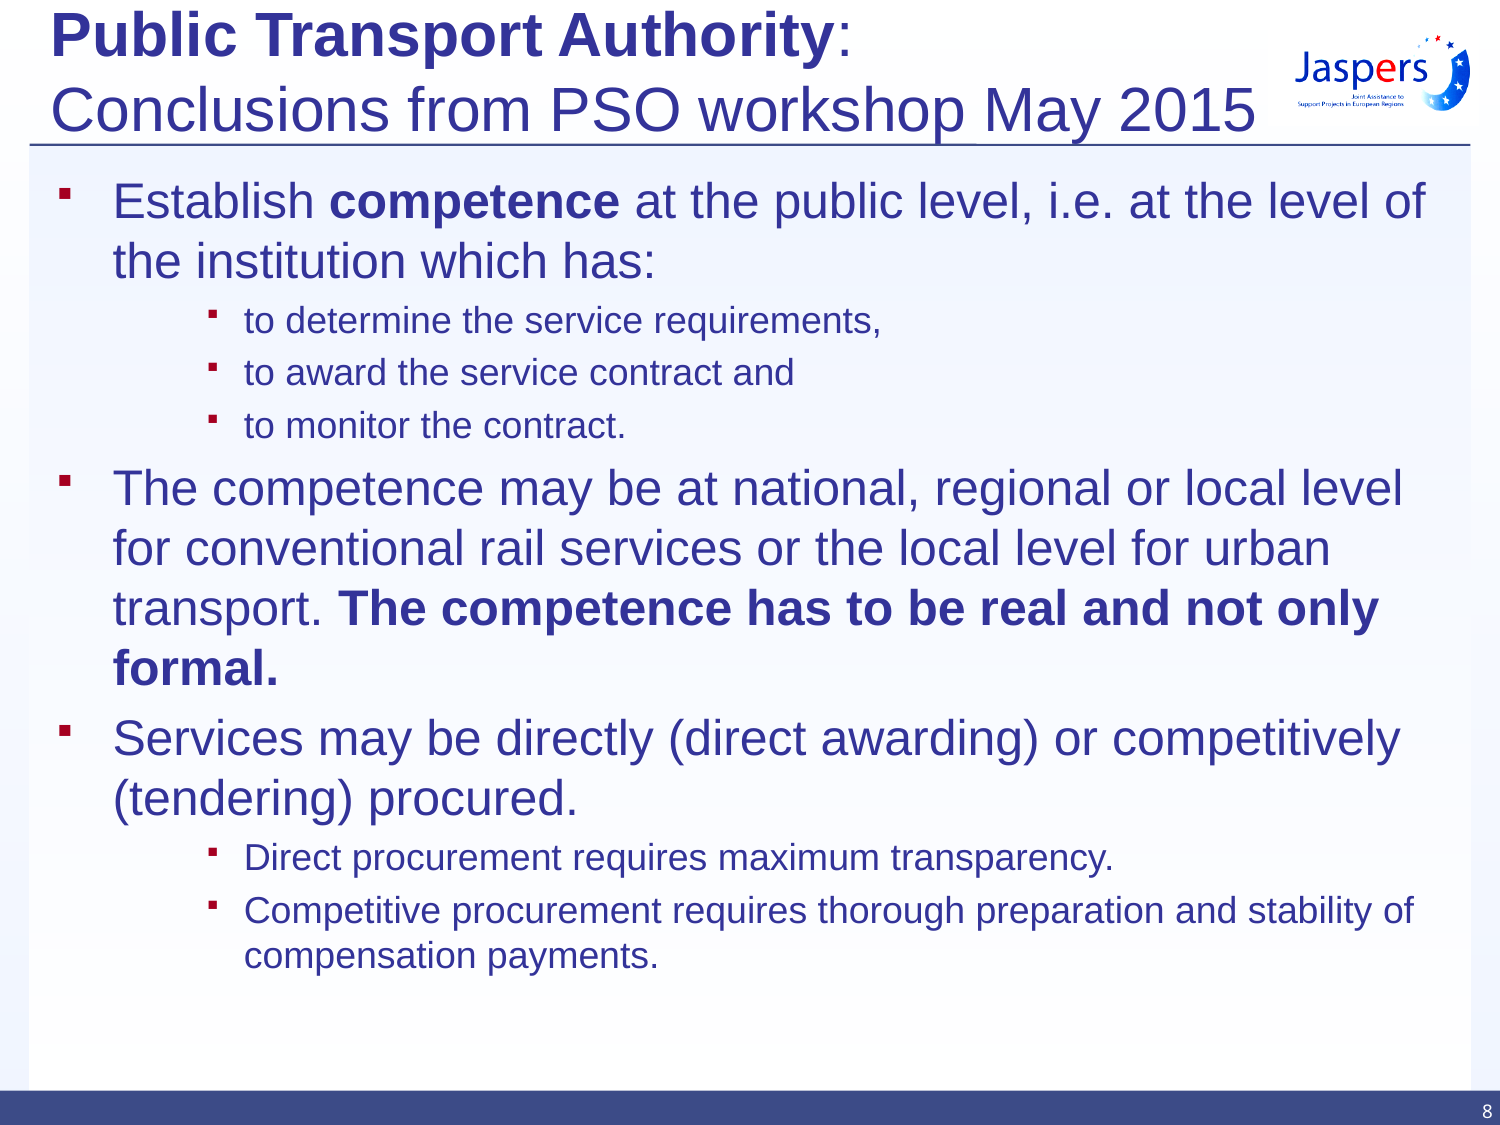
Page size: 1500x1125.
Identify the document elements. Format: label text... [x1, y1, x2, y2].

list Establish competence at the public level, i.e. at the level of the institution which has: to determine the service requirements, to award the service contract and to monitor the contract. The competence may be at national, regional or local level for conventional rail services or the local level for urban transport. The competence has to be real and not only formal. Services may be directly (direct awarding) or competitively (tendering) procured. Direct procurement requires maximum transparency. Competitive procurement requires thorough preparation and stability of compensation payments. [41, 160, 1471, 1094]
slide_number 8 [1195, 1091, 1500, 1125]
title Public Transport Authority: Conclusions from PSO workshop May 2015 [35, 0, 1329, 138]
